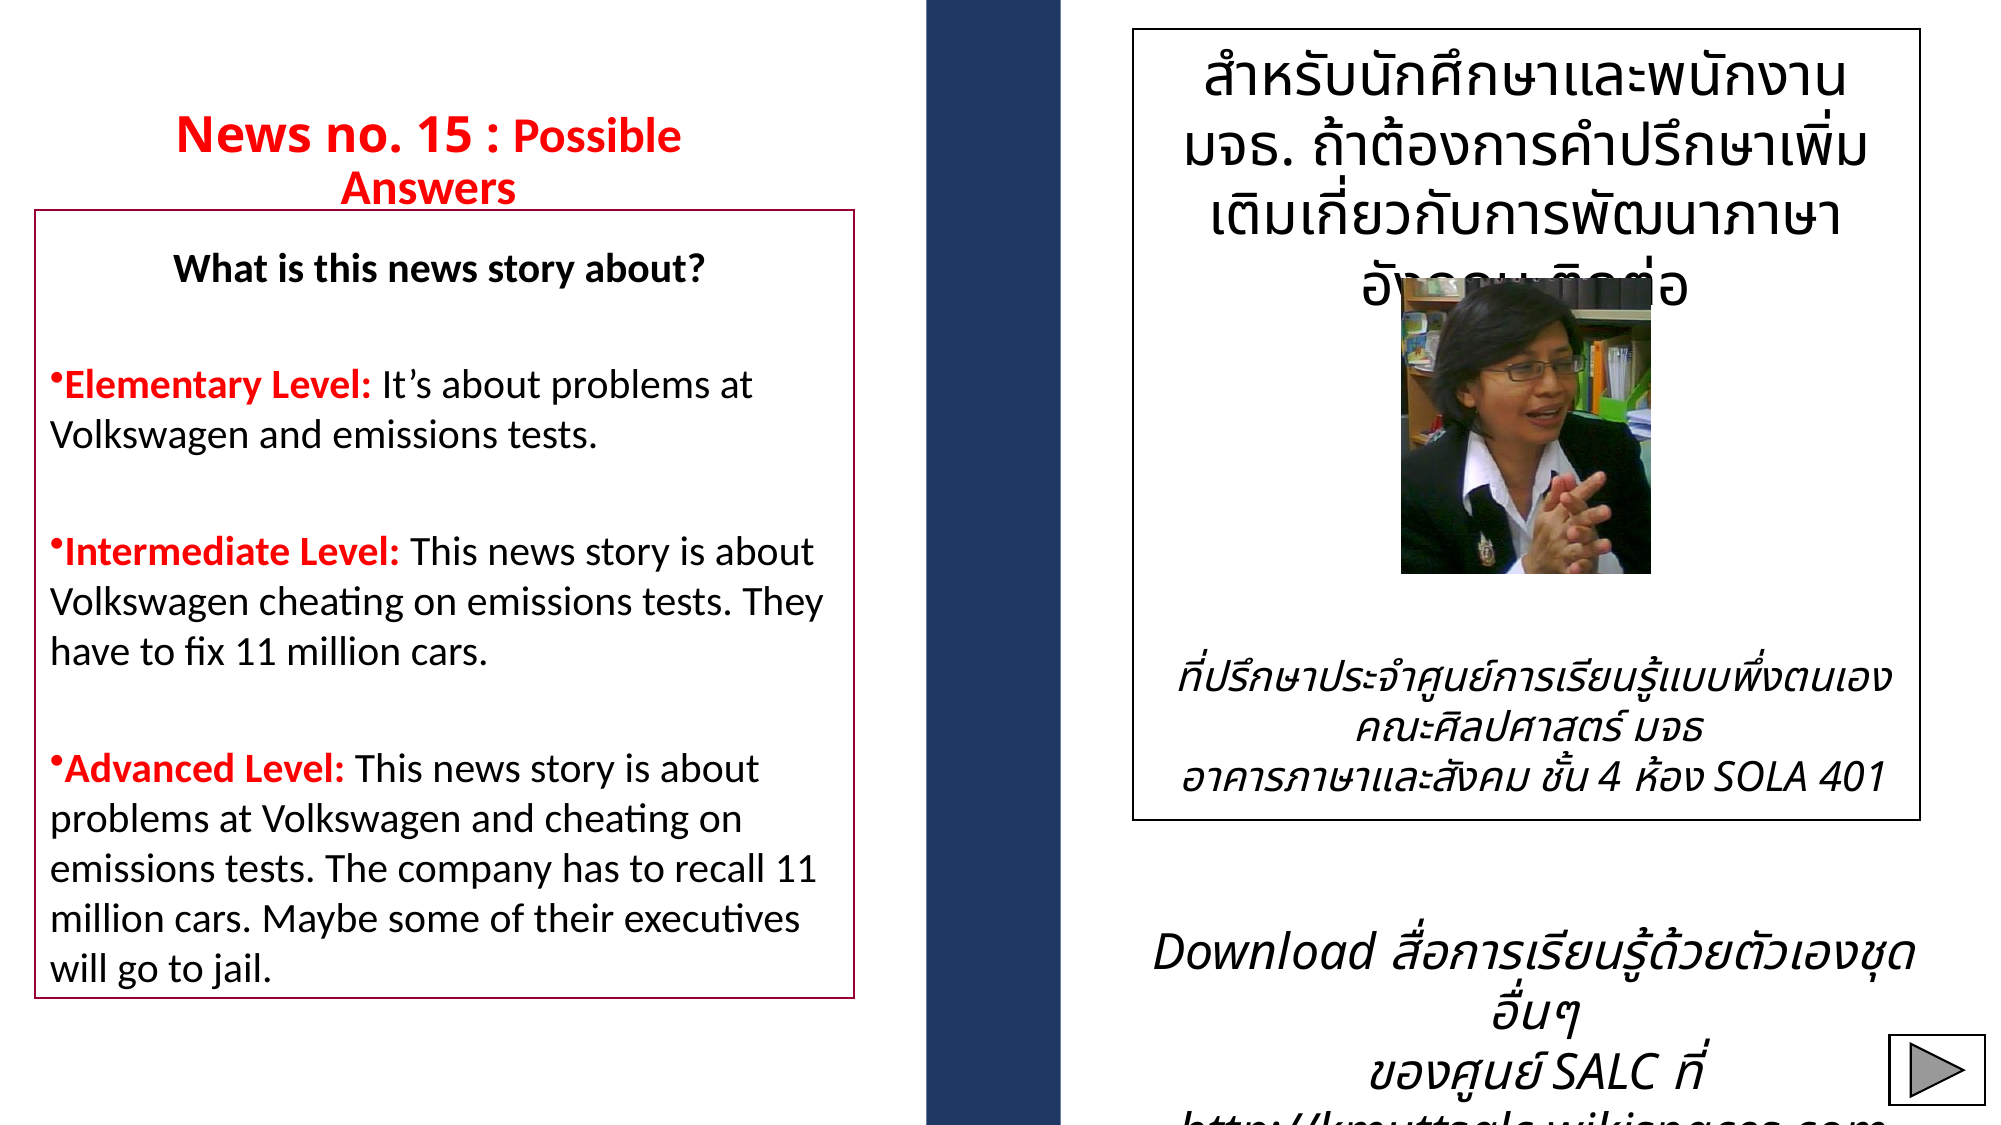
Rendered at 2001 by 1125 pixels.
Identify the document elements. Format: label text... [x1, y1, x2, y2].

text_box สำหรับนักศึกษาและพนักงาน มจธ. ถ้าต้องการคำปรึกษาเพิ่มเติมเกี่ยวกับการพัฒนาภาษาอังกฤษ ติดต่อ [1132, 28, 1921, 641]
text_box What is this news story about? Elementary Level: It’s about problems at Volkswagen and emissions tests. Intermediate Level: This news story is about Volkswagen cheating on emissions tests. They have to fix 11 million cars. Advanced Level: This news story is about problems at Volkswagen and cheating on emissions tests. The company has to recall 11 million cars. Maybe some of their executives will go to jail. [35, 209, 855, 999]
text_box [1935, 1034, 1986, 1106]
text_box [925, 0, 1062, 1125]
picture [1401, 277, 1651, 574]
table_header News no. 15 : Possible Answers [91, 91, 767, 209]
text_box ที่ปรึกษาประจำศูนย์การเรียนรู้แบบพึ่งตนเอง คณะศิลปศาสตร์ มจธ อาคารภาษาและสังคม ชั้น 4 ห้อง SOLA 401 Download สื่อการเรียนรู้ด้วยตัวเองชุดอื่นๆ ของศูนย์ SALC ที่ http://kmuttsalc.wikispaces.com [1132, 641, 1935, 1125]
